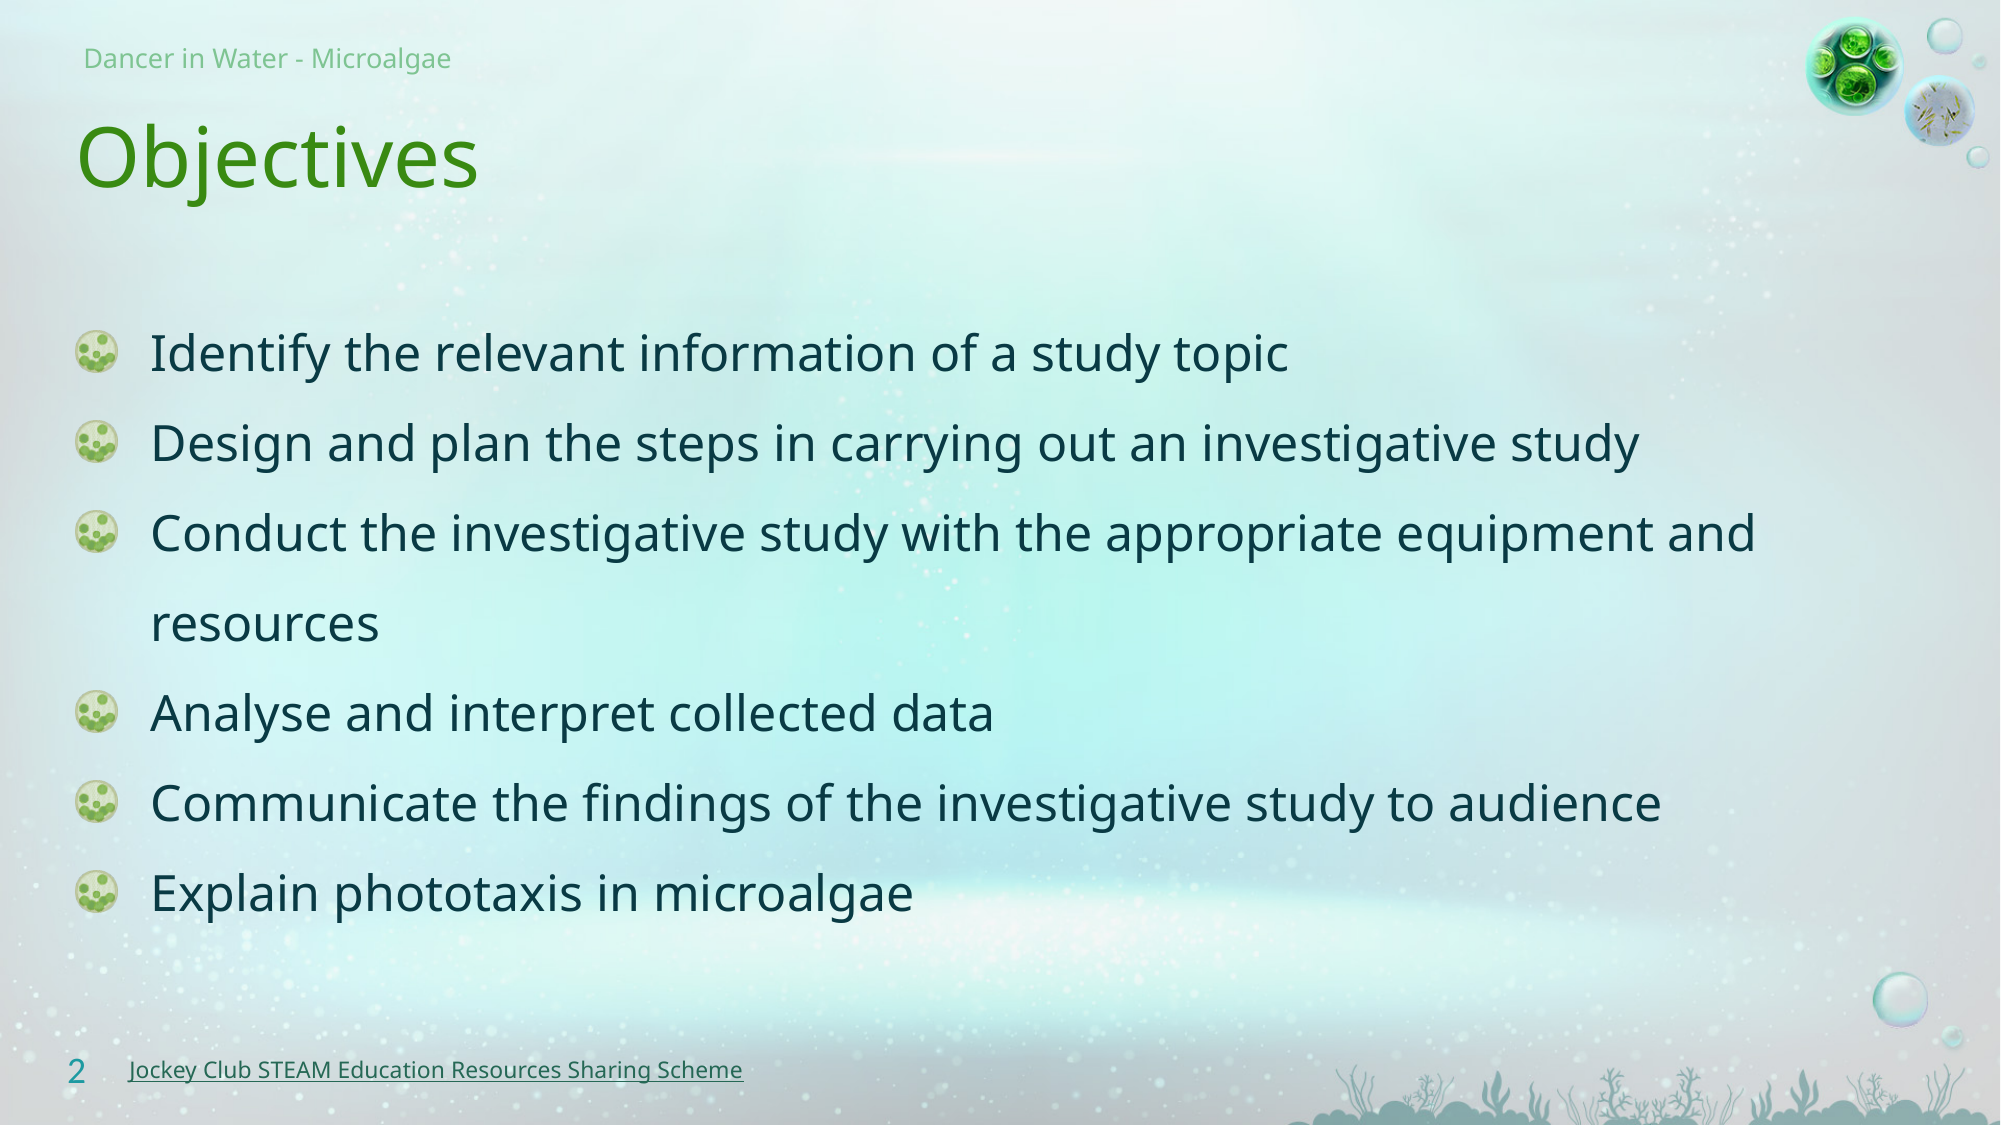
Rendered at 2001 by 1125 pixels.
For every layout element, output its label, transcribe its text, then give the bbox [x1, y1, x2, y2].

slide_number 2 [35, 1038, 118, 1099]
title Objectives [61, 96, 1571, 229]
list Identify the relevant information of a study topic Design and plan the steps in carrying out an investigative study Conduct the investigative study with the appropriate equipment and resources Analyse and interpret collected data Communicate the findings of the investigative study to audience Explain phototaxis in microalgae [61, 284, 1862, 1043]
picture [0, 0, 2001, 1125]
